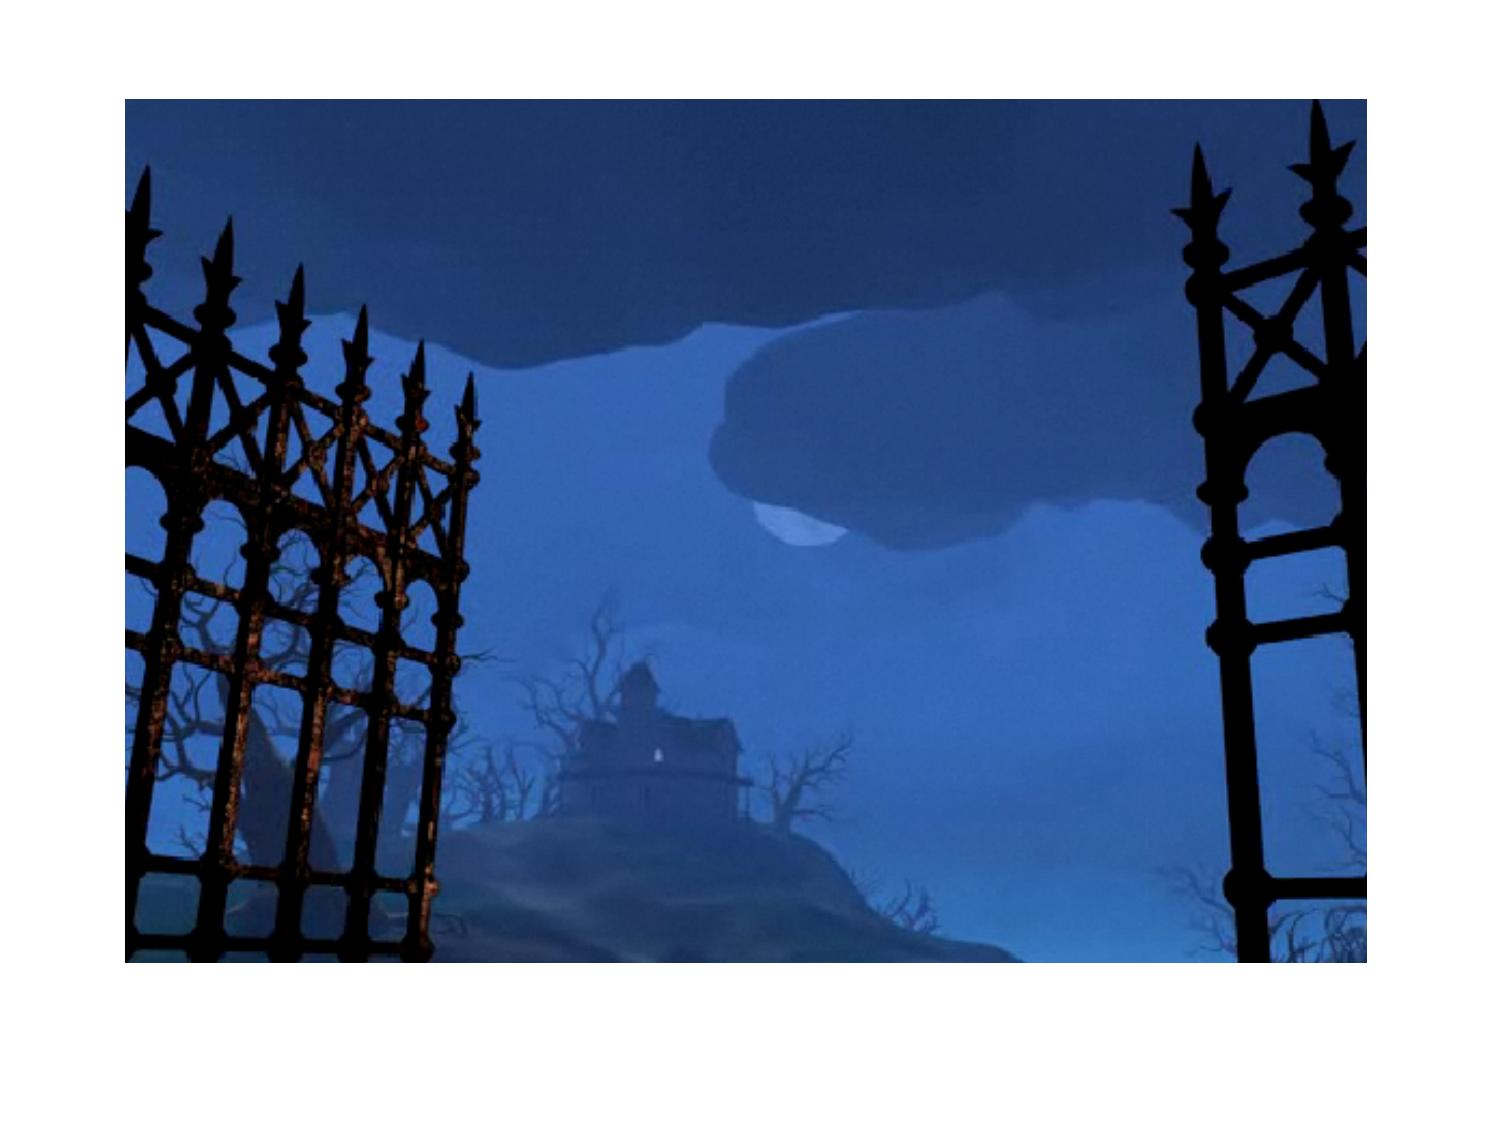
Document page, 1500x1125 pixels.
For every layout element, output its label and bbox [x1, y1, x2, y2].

picture [124, 99, 1368, 963]
